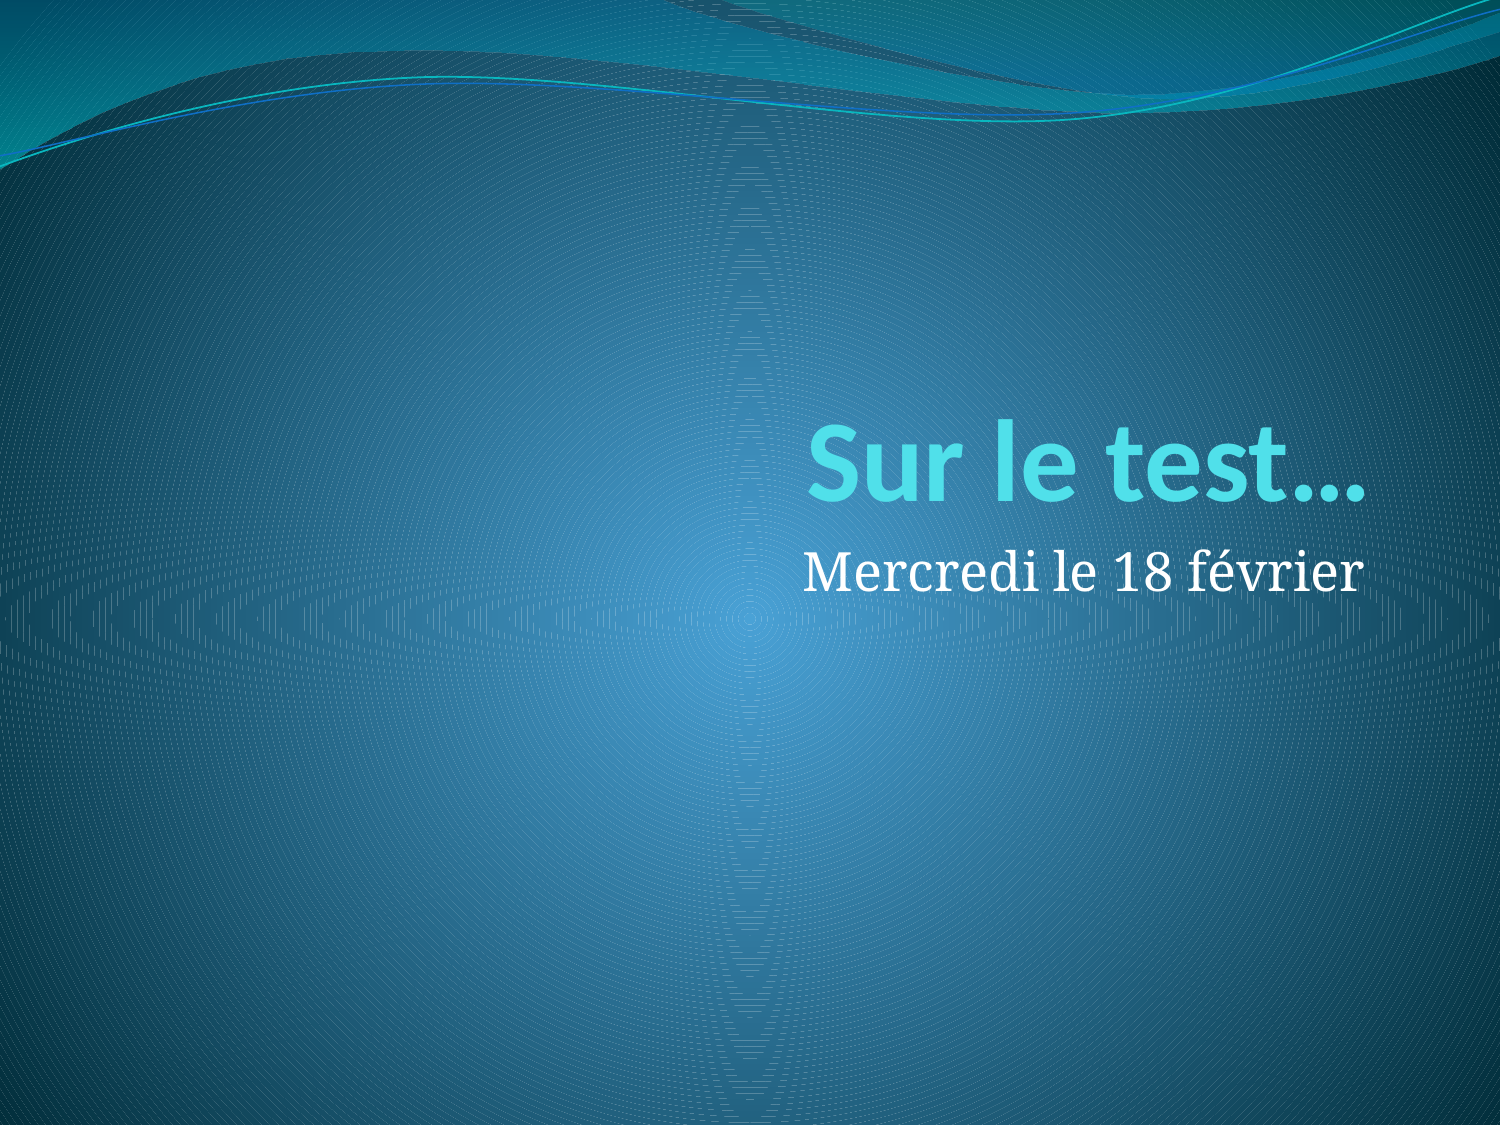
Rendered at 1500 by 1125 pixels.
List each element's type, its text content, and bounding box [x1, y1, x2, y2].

subtitle Mercredi le 18 février [87, 529, 1376, 818]
title Sur le test… [87, 224, 1376, 525]
